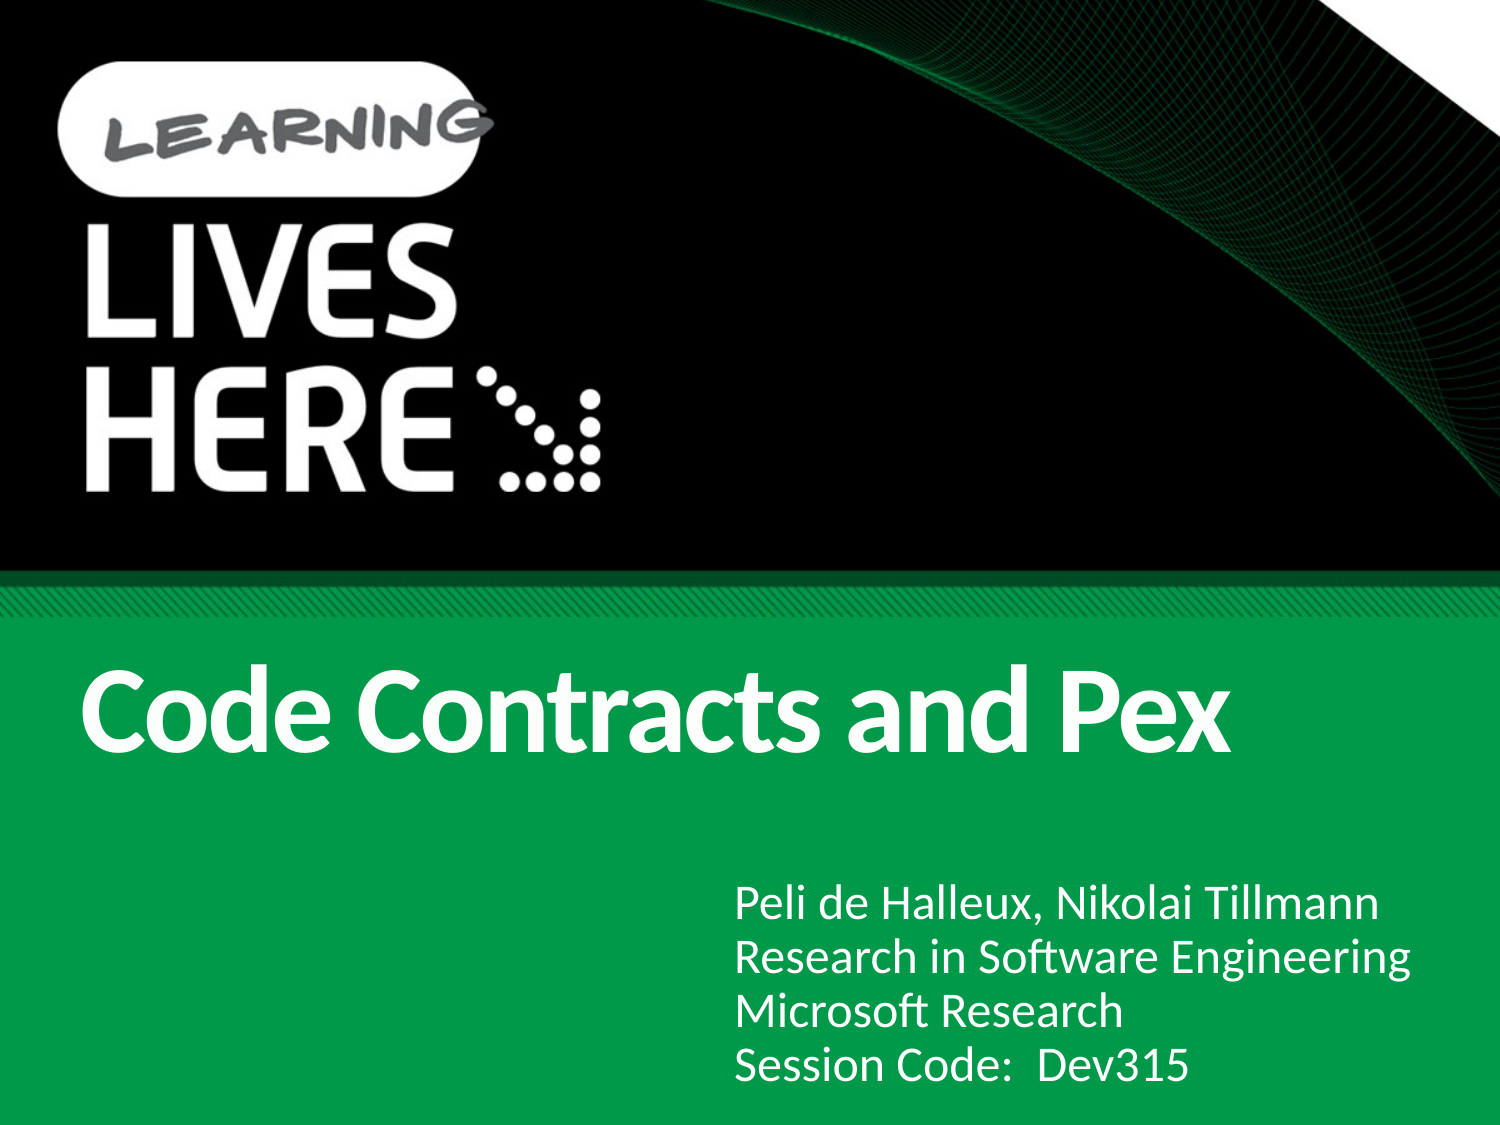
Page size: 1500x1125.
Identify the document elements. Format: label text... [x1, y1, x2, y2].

title Code Contracts and Pex [80, 644, 1380, 864]
subtitle Peli de Halleux, Nikolai Tillmann Research in Software Engineering Microsoft Research Session Code: Dev315 [734, 876, 1460, 952]
picture [0, 0, 1500, 1125]
